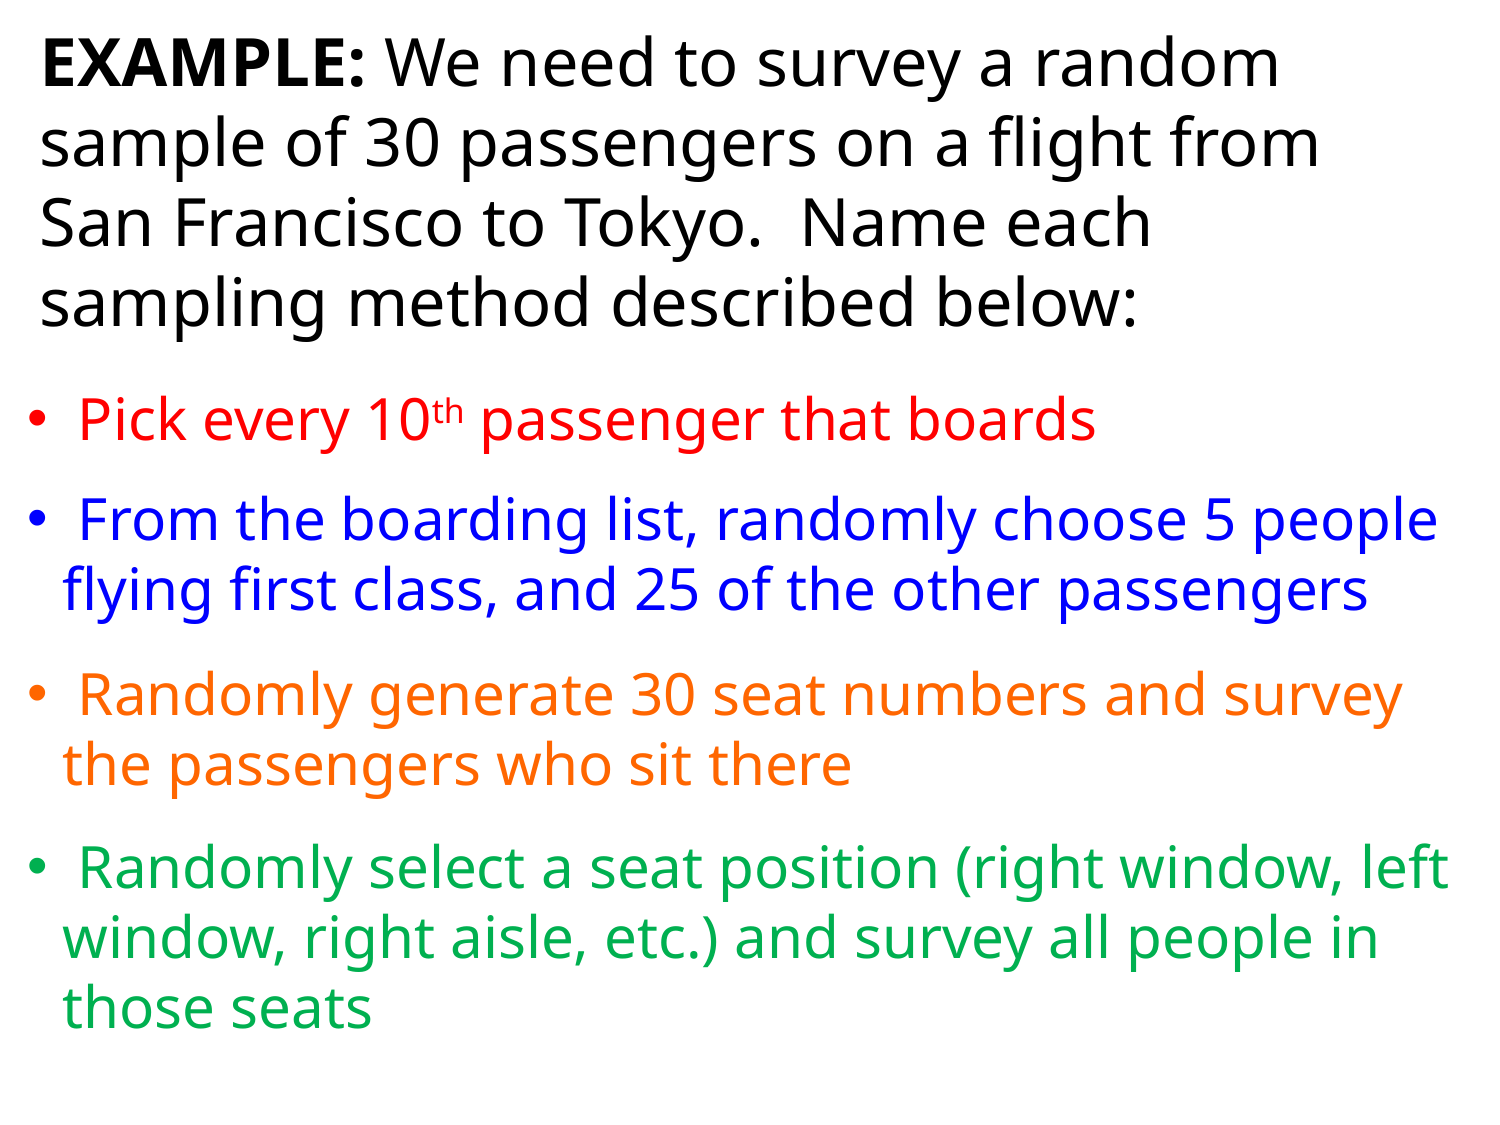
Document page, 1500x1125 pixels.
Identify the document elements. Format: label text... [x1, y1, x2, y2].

text_box EXAMPLE: We need to survey a random sample of 30 passengers on a flight from San Francisco to Tokyo. Name each sampling method described below: [24, 12, 1388, 348]
text_box Randomly generate 30 seat numbers and survey the passengers who sit there [12, 649, 1500, 805]
text_box Pick every 10th passenger that boards [12, 375, 1500, 460]
text_box Randomly select a seat position (right window, left window, right aisle, etc.) and survey all people in those seats [12, 822, 1500, 1048]
text_box From the boarding list, randomly choose 5 people flying first class, and 25 of the other passengers [12, 474, 1500, 630]
